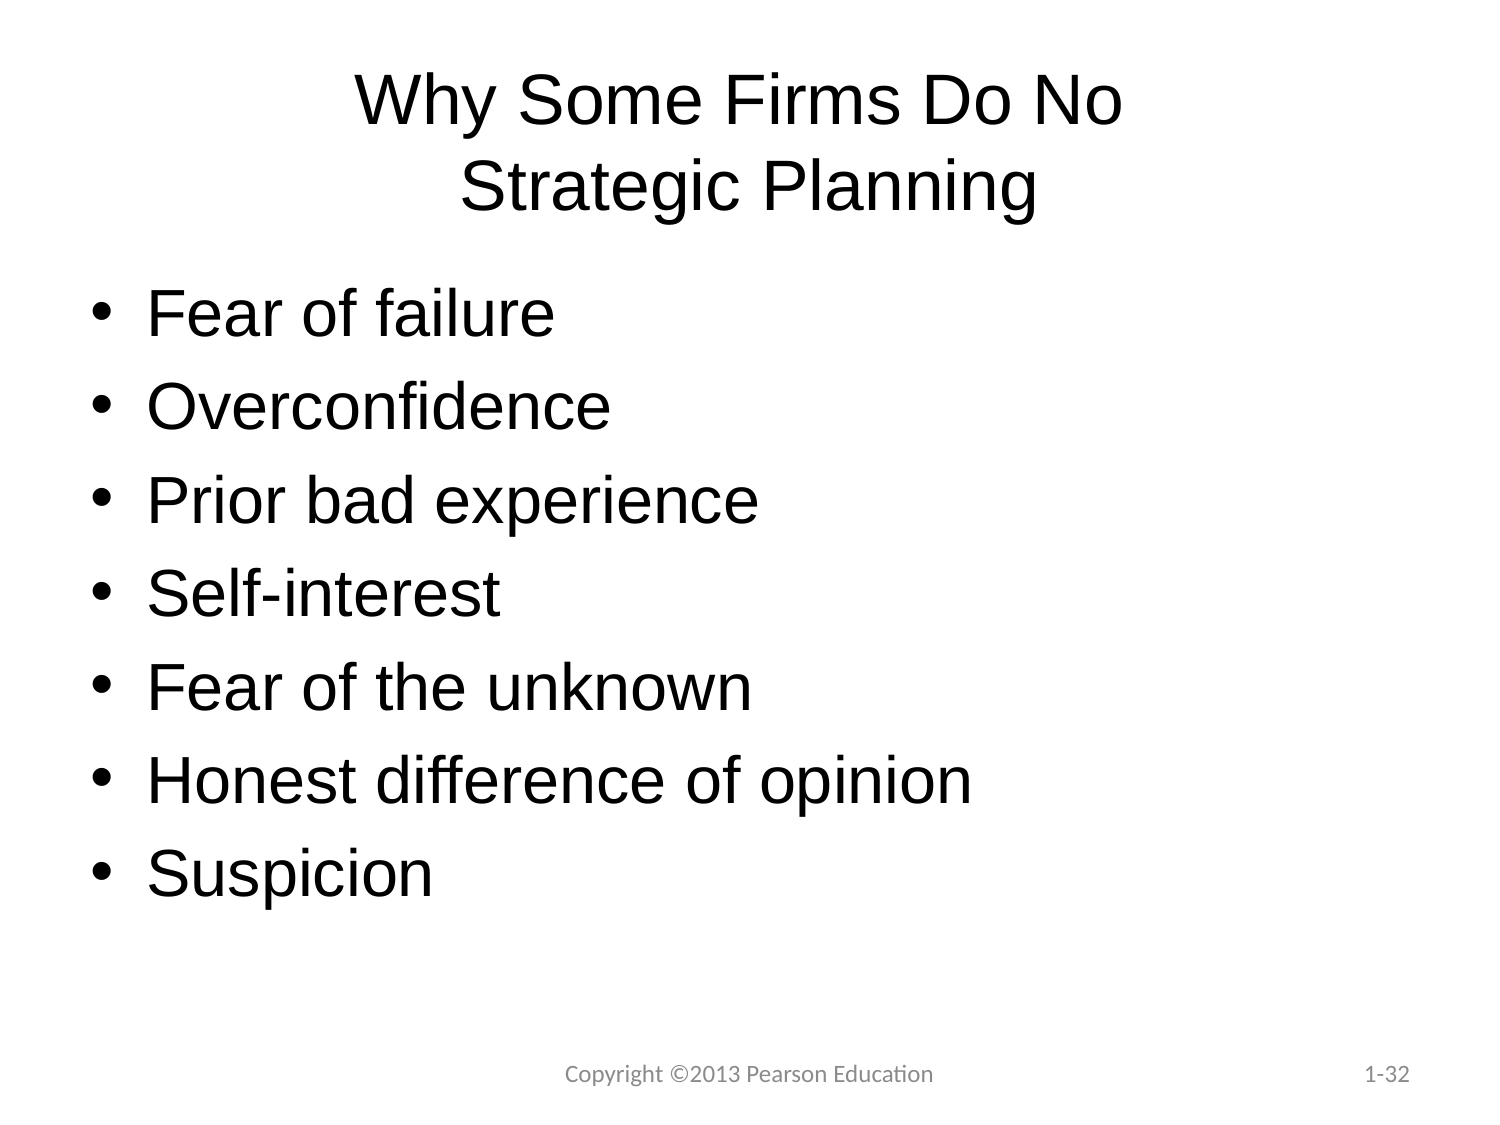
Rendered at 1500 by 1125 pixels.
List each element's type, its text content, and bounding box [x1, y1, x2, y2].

slide_number 1-32 [1074, 1042, 1425, 1103]
list Fear of failure Overconfidence Prior bad experience Self-interest Fear of the unknown Honest difference of opinion Suspicion [75, 262, 1425, 1005]
footer Copyright ©2013 Pearson Education [512, 1042, 988, 1103]
title Why Some Firms Do No Strategic Planning [75, 45, 1425, 233]
